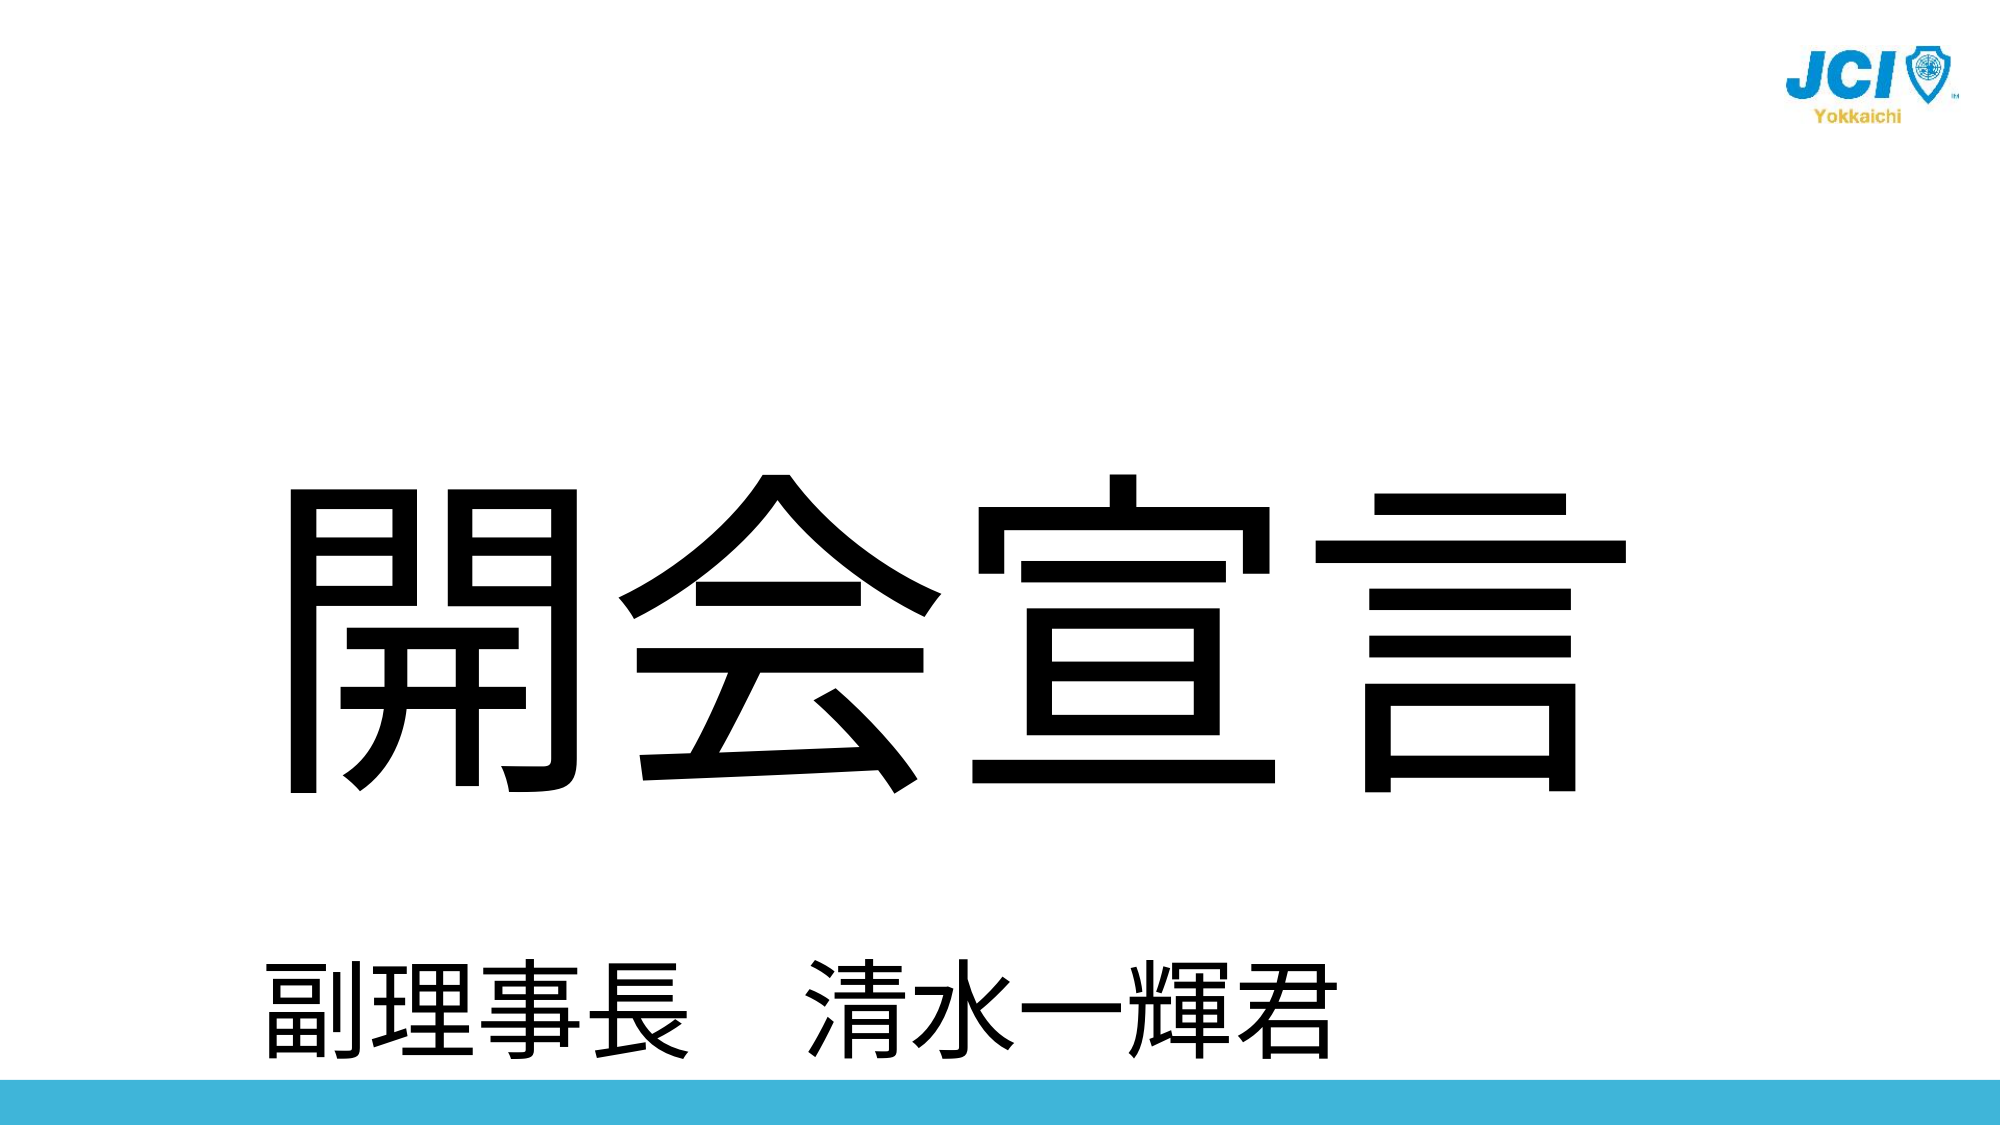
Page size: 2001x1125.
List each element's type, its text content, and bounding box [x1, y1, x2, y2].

picture [1784, 45, 1961, 124]
text_box 開会宣言 副理事長 清水一輝君 [245, 0, 1755, 1125]
